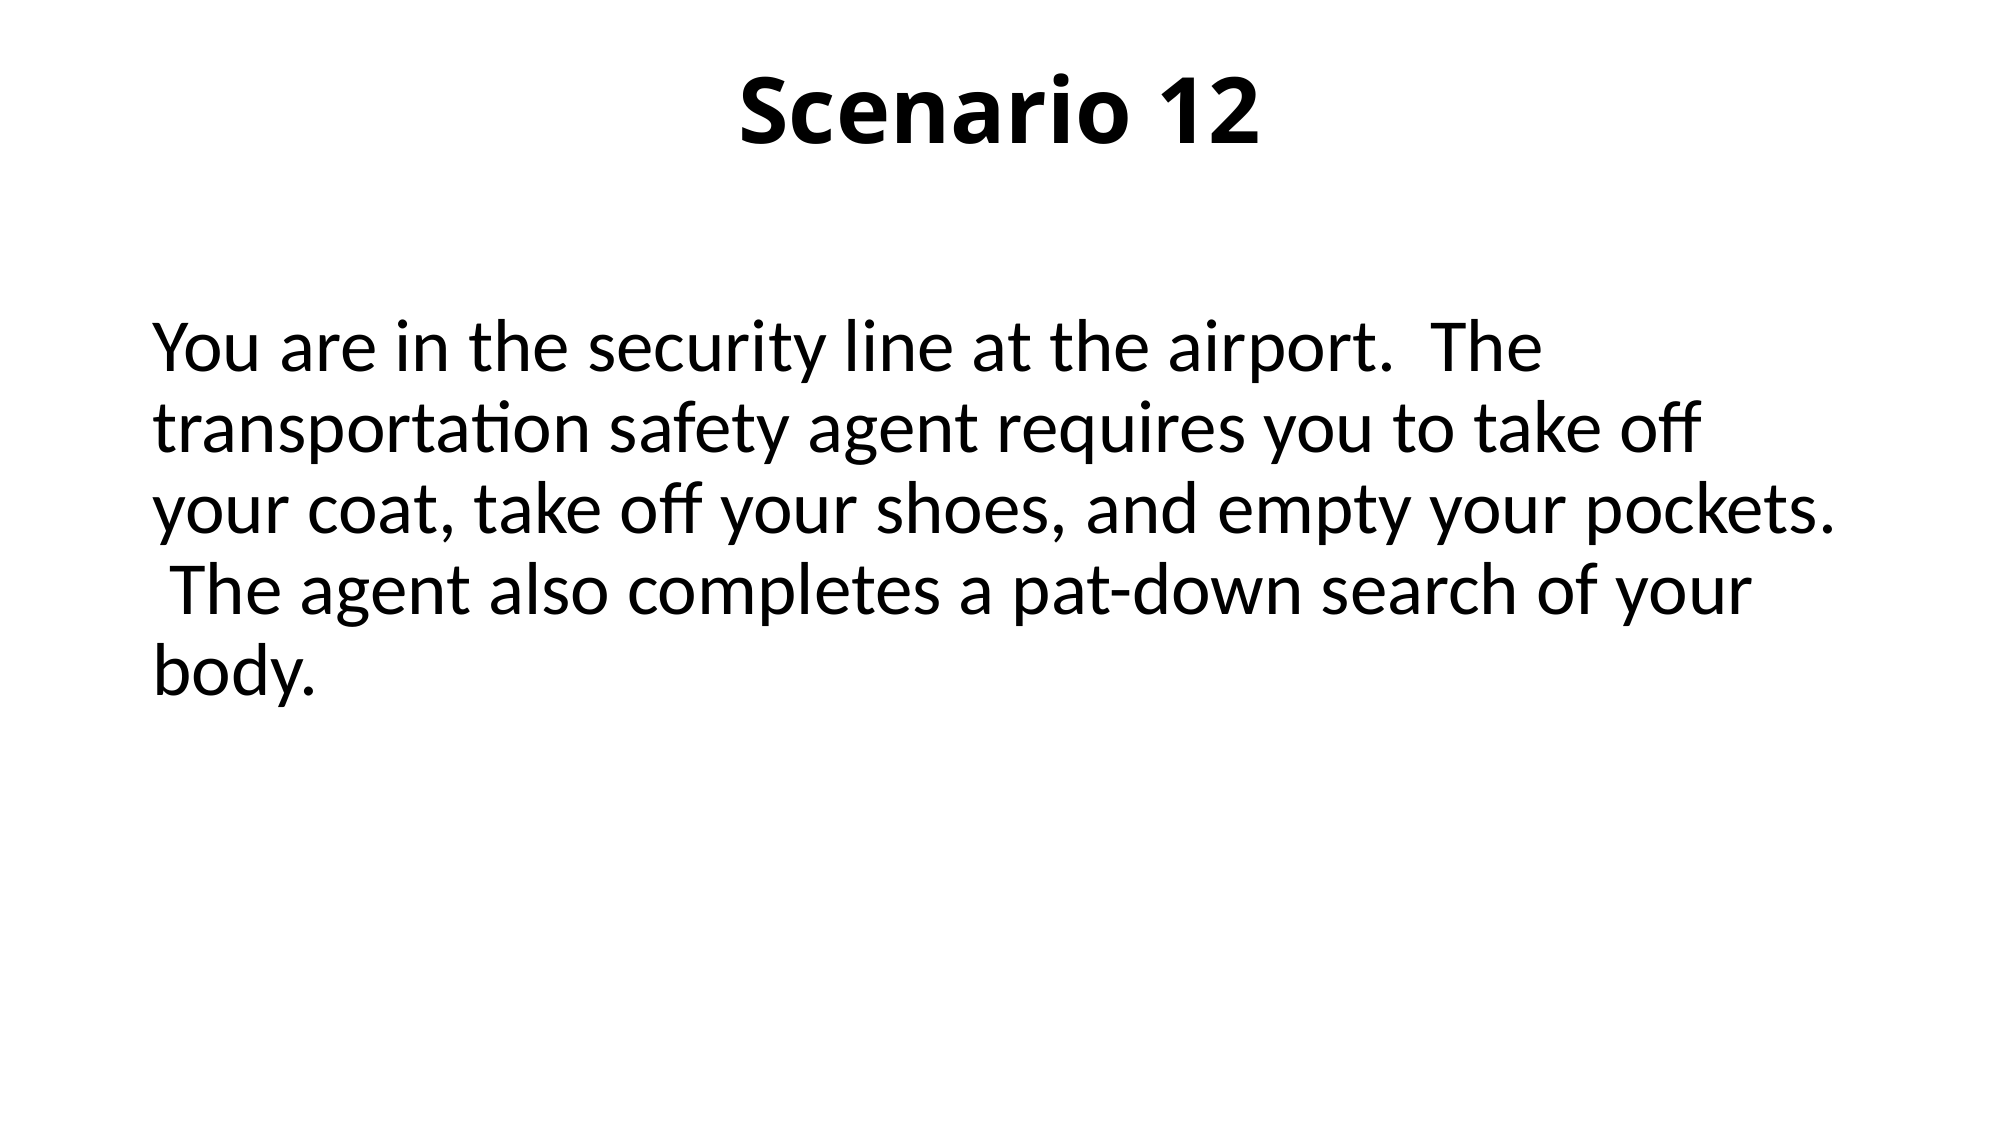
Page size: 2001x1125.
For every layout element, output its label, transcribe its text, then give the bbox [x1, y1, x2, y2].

title Scenario 12 [137, 59, 1863, 278]
list You are in the security line at the airport. The transportation safety agent requires you to take off your coat, take off your shoes, and empty your pockets. The agent also completes a pat-down search of your body. [137, 299, 1863, 1014]
